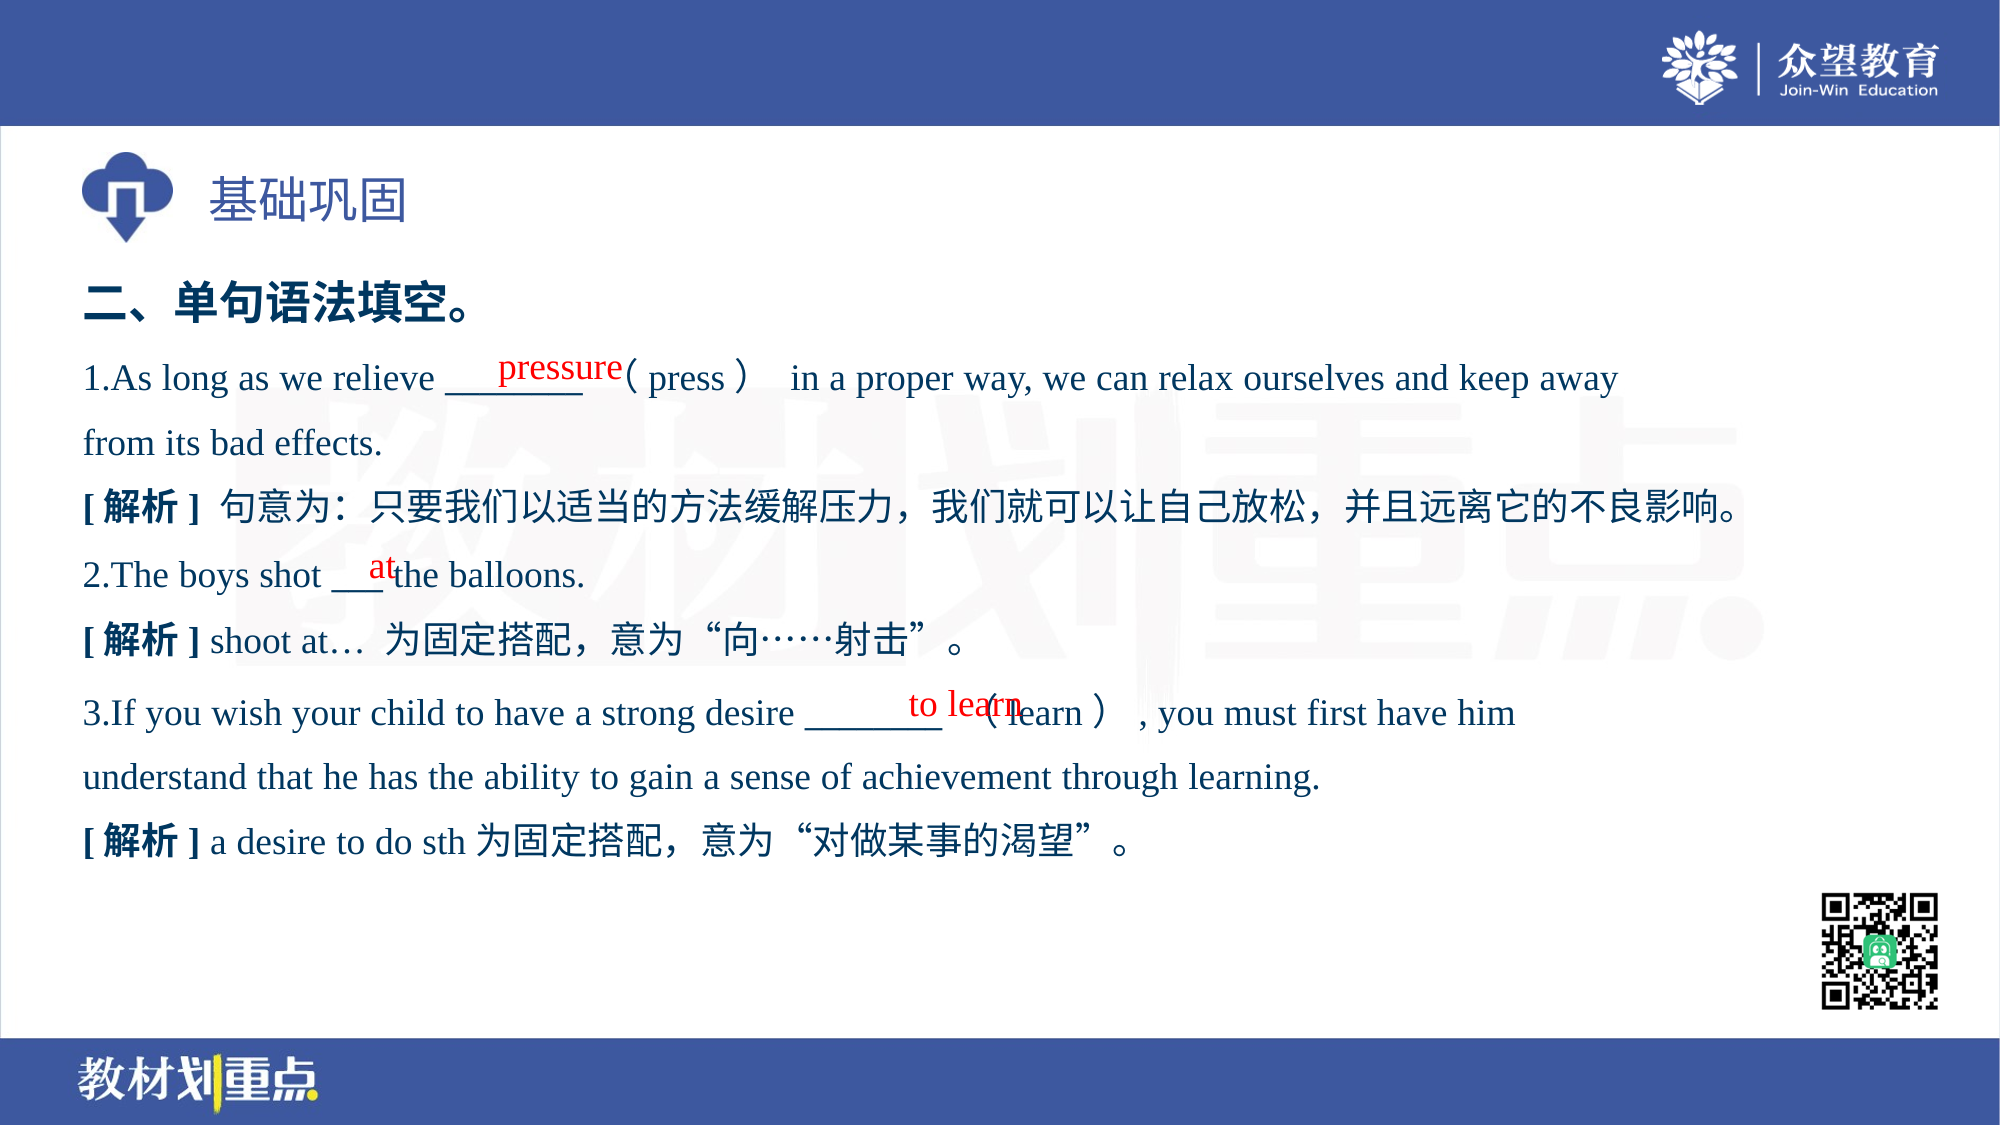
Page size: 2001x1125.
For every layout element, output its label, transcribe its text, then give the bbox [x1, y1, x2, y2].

picture [0, 0, 2000, 1125]
text_box 3.If you wish your child to have a strong desire ________ （learn）, you must first have him understand that he has the ability to gain a sense of achievement through learning. [82, 663, 1817, 791]
text_box [解析] 句意为：只要我们以适当的方法缓解压力，我们就可以让自己放松，并且远离它的不良影响。 [82, 463, 1817, 521]
text_box pressure [484, 322, 637, 381]
text_box 2.The boys shot ___ the balloons. [82, 529, 1817, 588]
text_box [解析] shoot at… 为固定搭配，意为“向……射击”。 [82, 596, 1817, 654]
text_box at [355, 521, 410, 580]
text_box 1.As long as we relieve ________ （press） in a proper way, we can relax ourselves and keep away from its bad effects. [82, 329, 1817, 456]
text_box [解析] a desire to do sth为固定搭配，意为“对做某事的渴望”。 [82, 797, 1817, 856]
text_box to learn [890, 658, 1041, 717]
text_box 二、单句语法填空。 [82, 247, 1817, 329]
